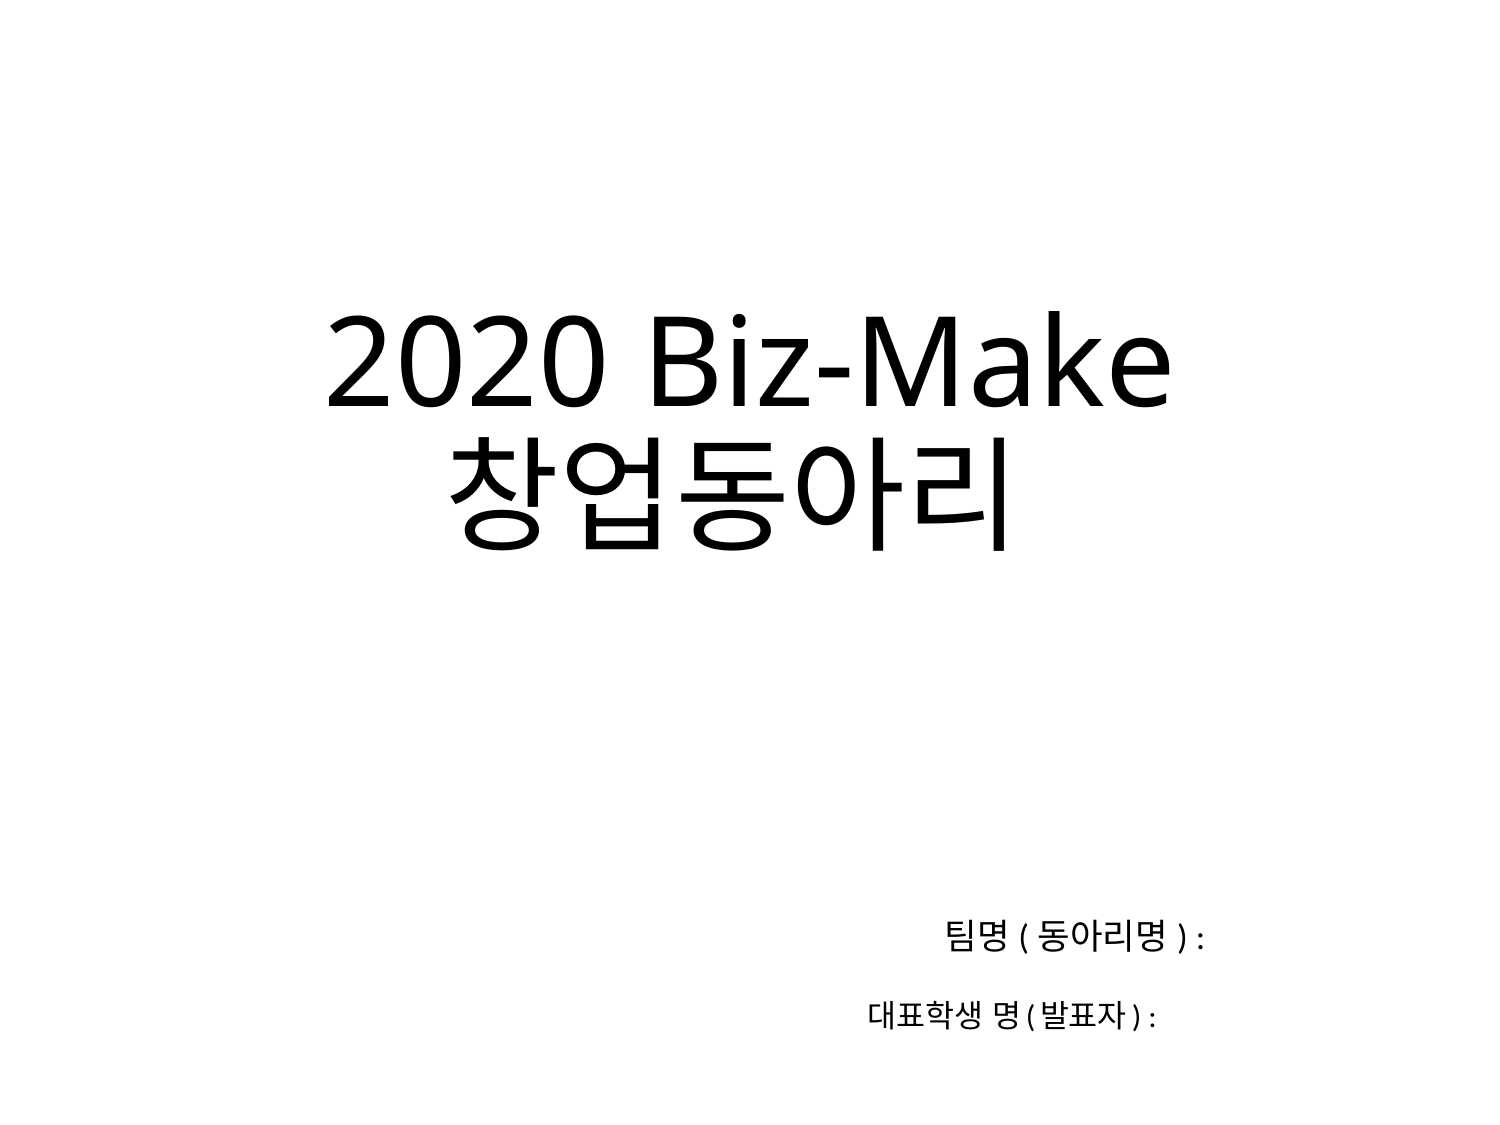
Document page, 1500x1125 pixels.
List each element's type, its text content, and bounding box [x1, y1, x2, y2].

text_box 대표학생 명(발표자) : [852, 992, 1222, 1043]
subtitle 팀명(동아리명) : [929, 911, 1258, 967]
title 2020 Biz-Make 창업동아리 [112, 184, 1388, 576]
